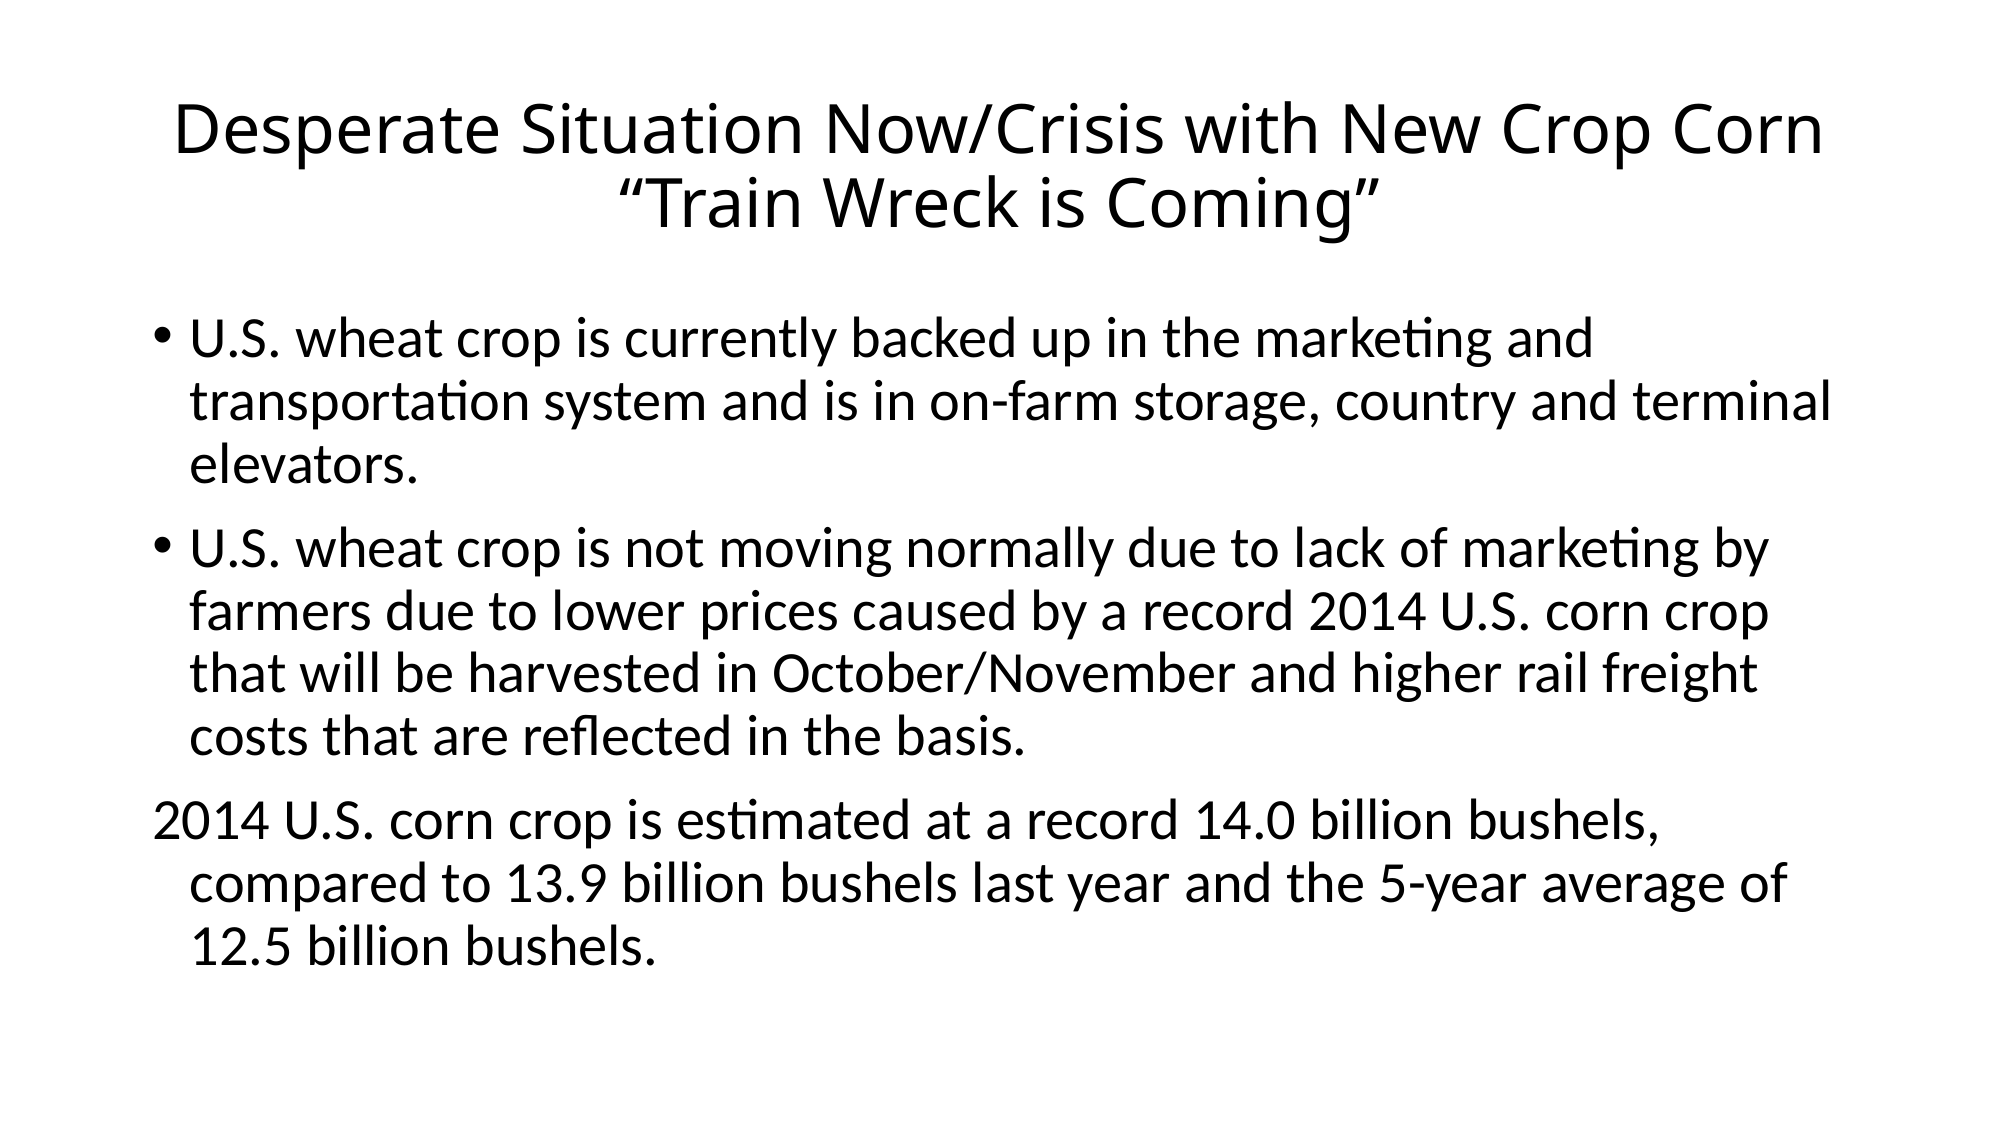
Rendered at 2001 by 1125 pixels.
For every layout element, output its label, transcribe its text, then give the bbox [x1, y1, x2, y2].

list U.S. wheat crop is currently backed up in the marketing and transportation system and is in on-farm storage, country and terminal elevators. U.S. wheat crop is not moving normally due to lack of marketing by farmers due to lower prices caused by a record 2014 U.S. corn crop that will be harvested in October/November and higher rail freight costs that are reflected in the basis. 2014 U.S. corn crop is estimated at a record 14.0 billion bushels, compared to 13.9 billion bushels last year and the 5-year average of 12.5 billion bushels. [137, 299, 1863, 1014]
title Desperate Situation Now/Crisis with New Crop Corn “Train Wreck is Coming” [137, 59, 1863, 278]
